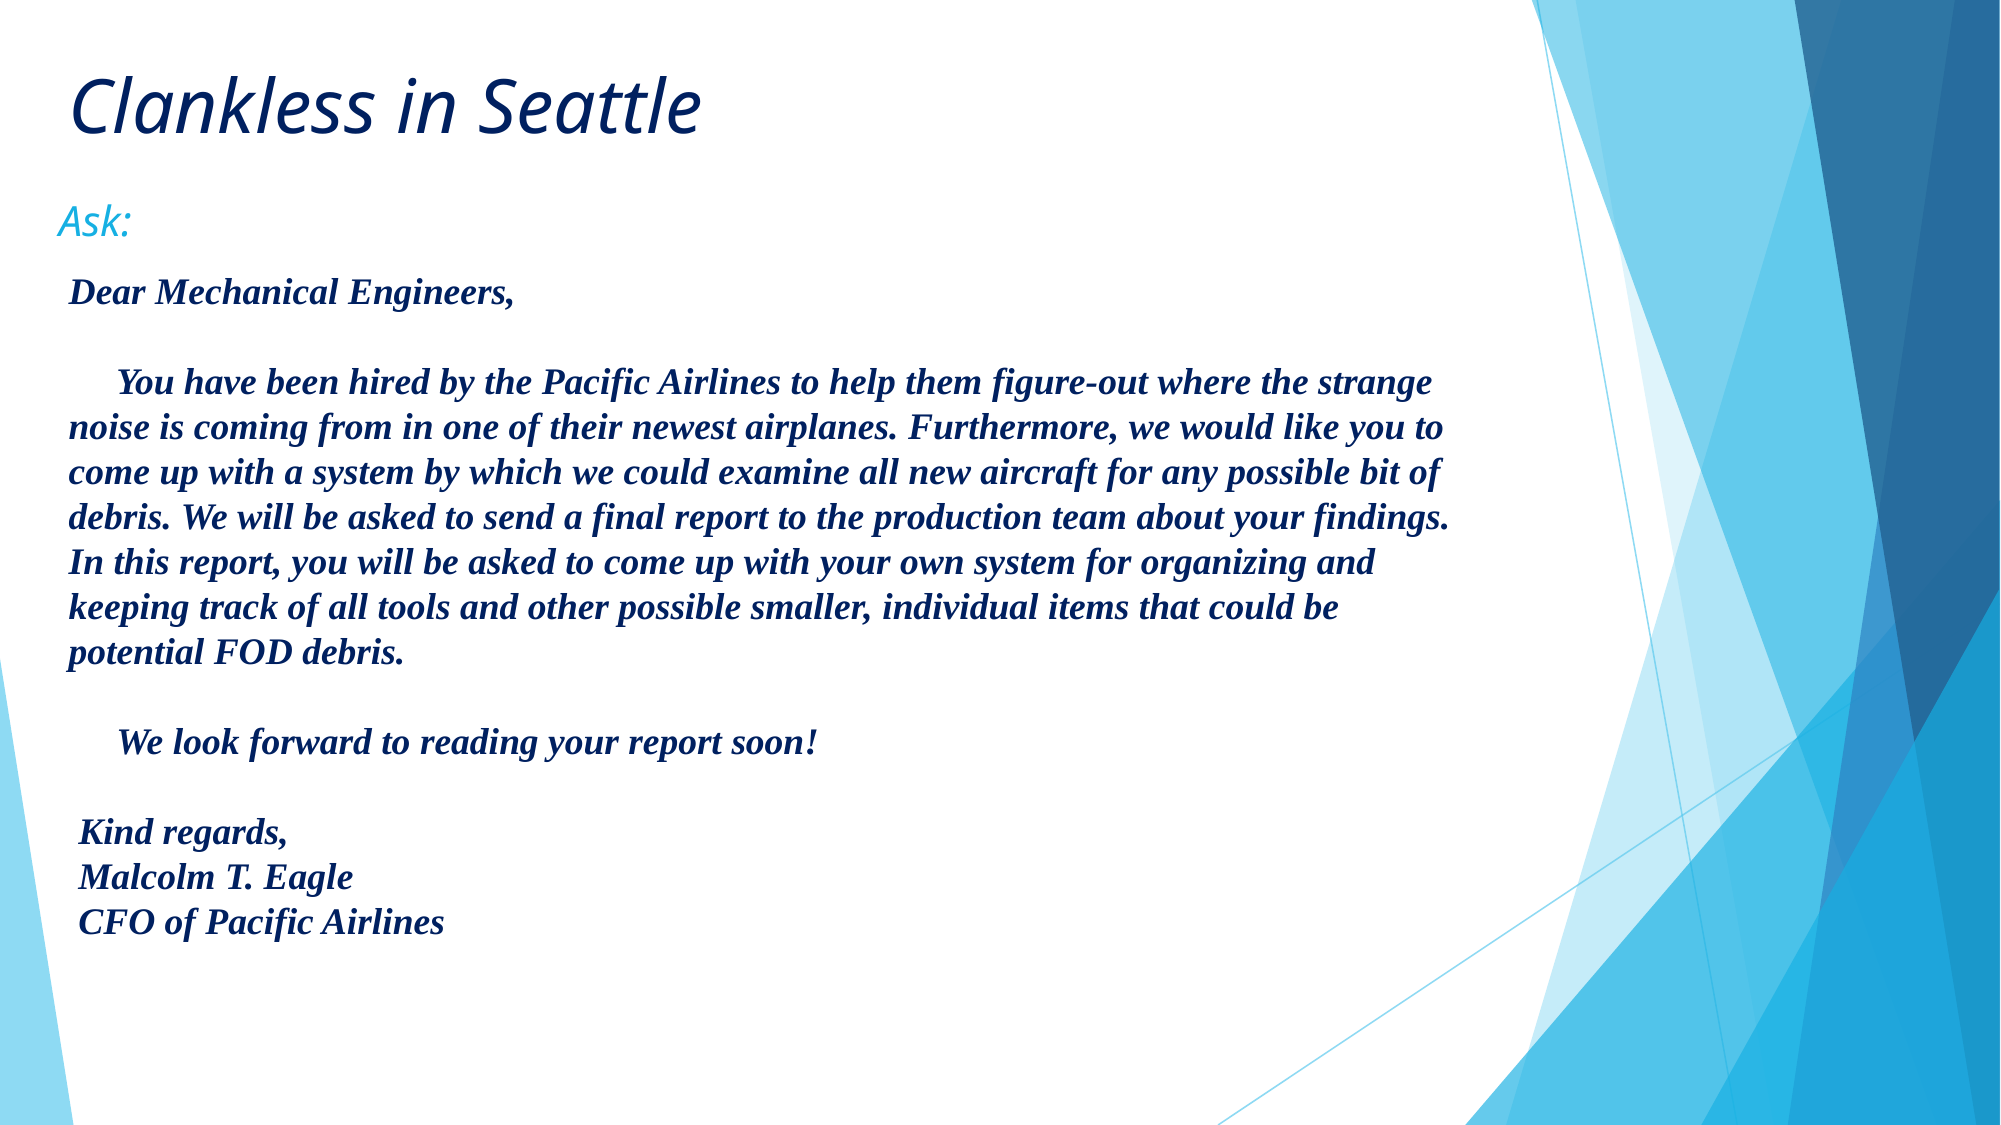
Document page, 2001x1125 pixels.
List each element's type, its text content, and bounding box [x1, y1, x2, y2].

list Dear Mechanical Engineers, You have been hired by the Pacific Airlines to help them figure-out where the strange noise is coming from in one of their newest airplanes. Furthermore, we would like you to come up with a system by which we could examine all new aircraft for any possible bit of debris. We will be asked to send a final report to the production team about your findings. In this report, you will be asked to come up with your own system for organizing and keeping track of all tools and other possible smaller, individual items that could be potential FOD debris. We look forward to reading your report soon! Kind regards, Malcolm T. Eagle CFO of Pacific Airlines [53, 259, 1493, 1010]
text_box Ask: [43, 187, 189, 253]
title Clankless in Seattle [53, 51, 816, 188]
